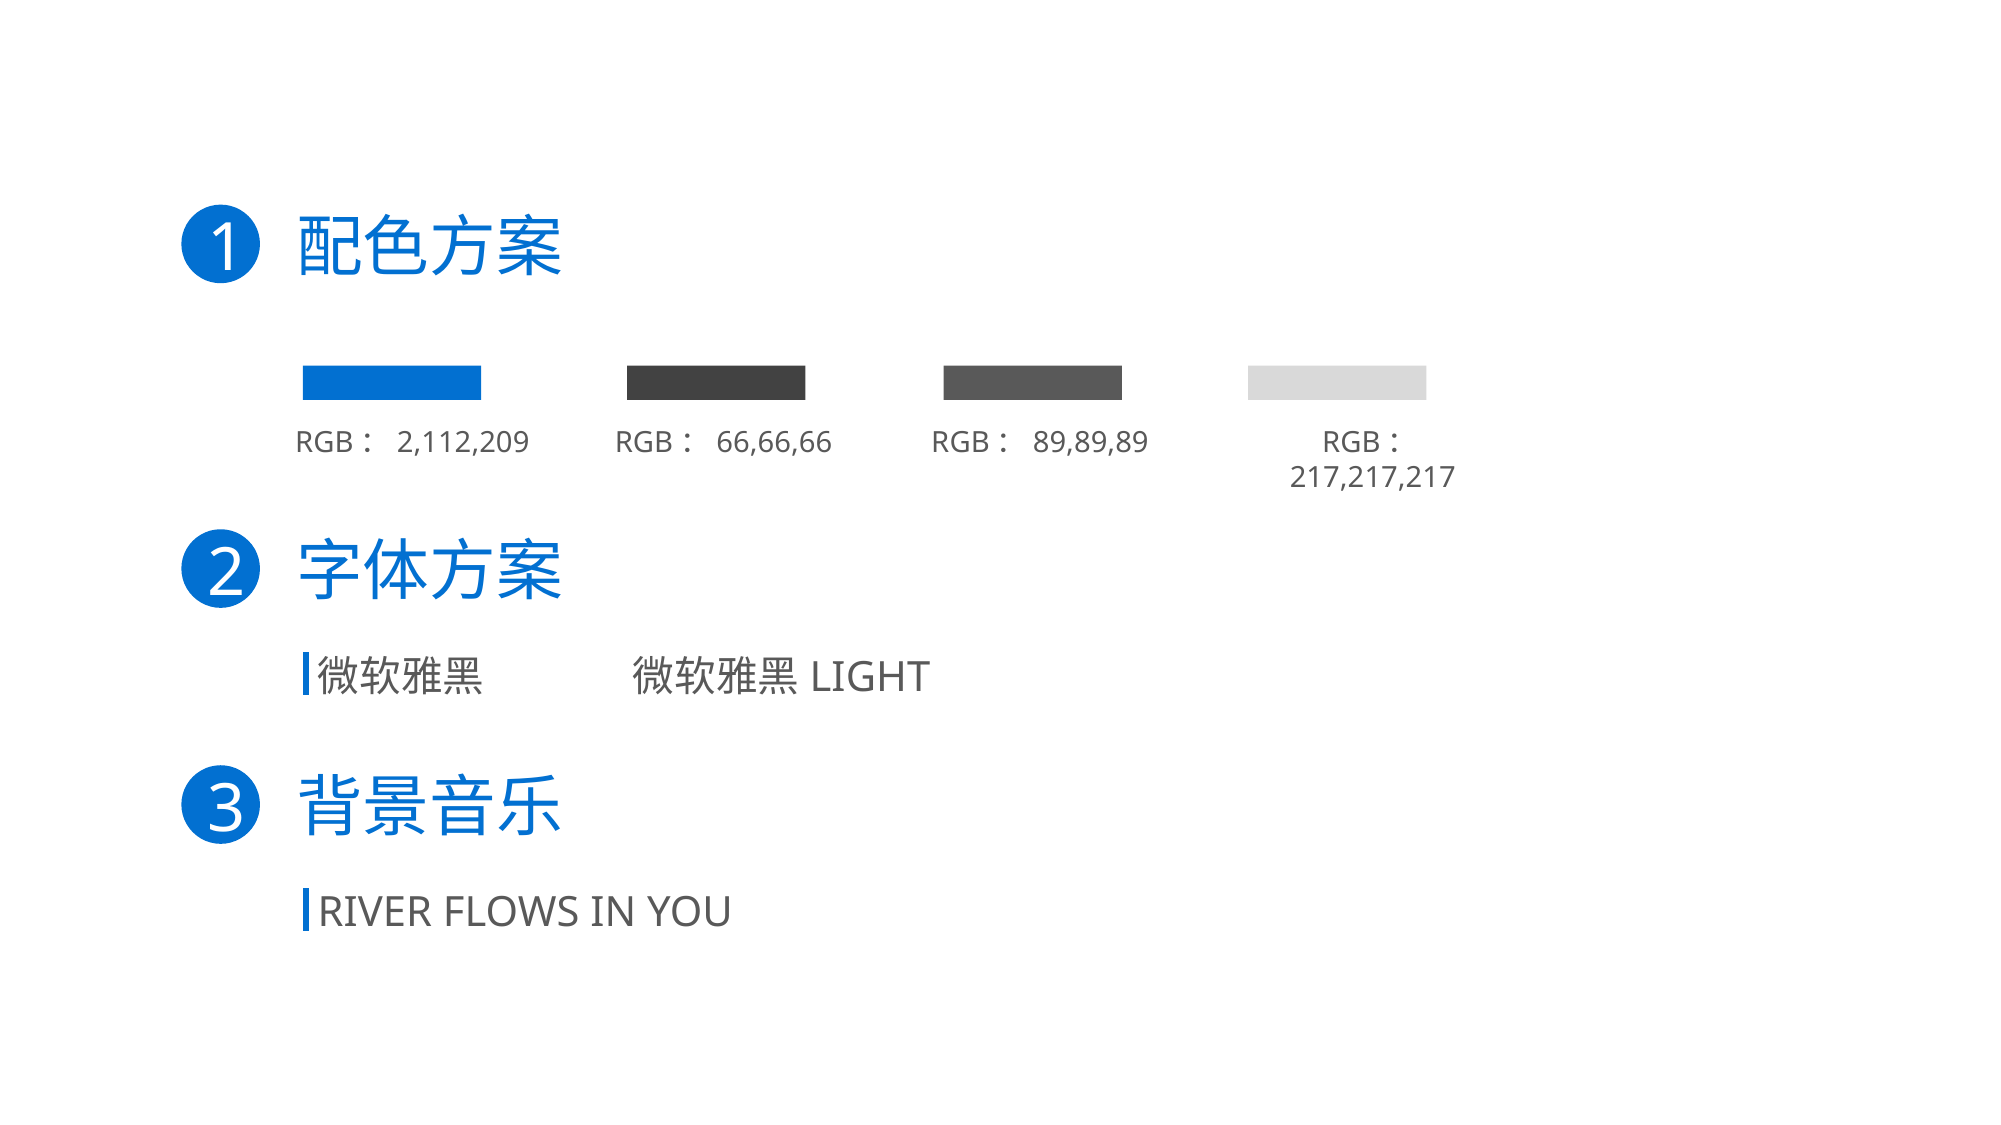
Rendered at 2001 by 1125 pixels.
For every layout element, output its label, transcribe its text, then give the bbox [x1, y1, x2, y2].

text_box RIVER FLOWS IN YOU [302, 876, 795, 942]
text_box [943, 365, 1123, 401]
text_box 1 [180, 203, 261, 285]
text_box [302, 365, 482, 401]
text_box 2 [180, 528, 261, 609]
text_box 背景音乐 [281, 756, 595, 852]
text_box 配色方案 [281, 195, 595, 291]
text_box [626, 365, 806, 401]
text_box 字体方案 [281, 520, 595, 616]
text_box 3 [180, 764, 261, 845]
text_box [1247, 365, 1427, 401]
text_box RGB：2,112,209 [276, 416, 549, 466]
text_box RGB：217,217,217 [1226, 416, 1520, 501]
text_box 微软雅黑 微软雅黑LIGHT [302, 642, 1018, 708]
text_box RGB：66,66,66 [597, 416, 850, 467]
text_box RGB：89,89,89 [914, 416, 1166, 467]
